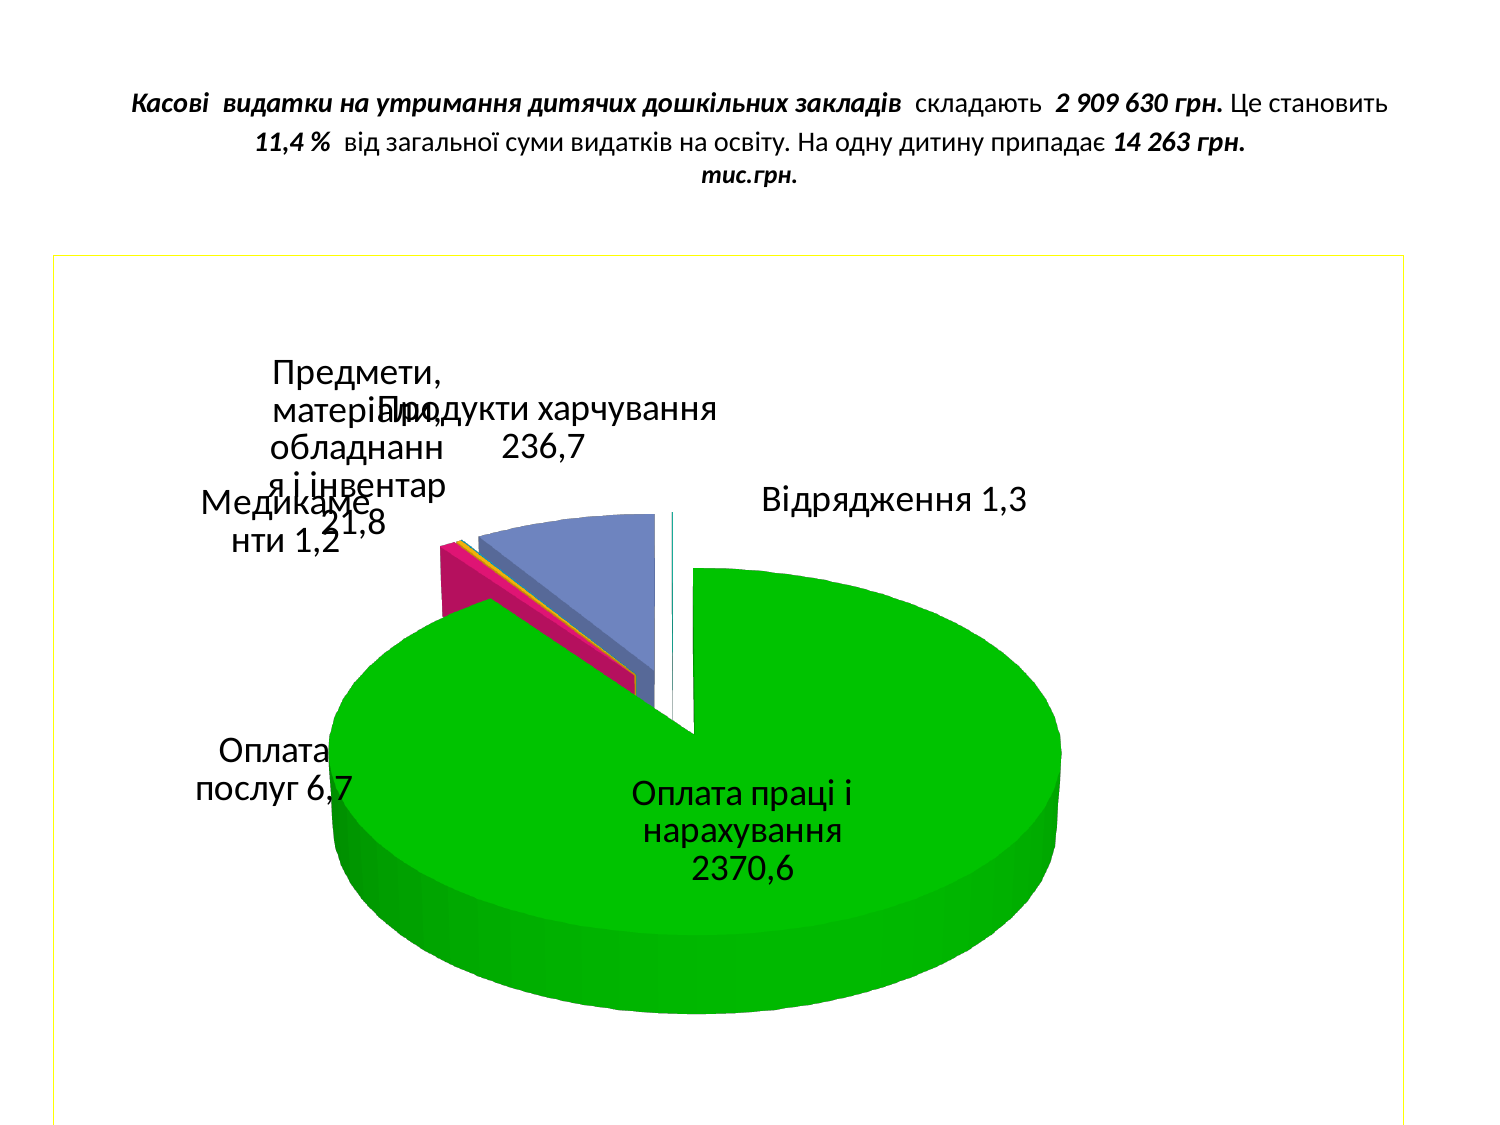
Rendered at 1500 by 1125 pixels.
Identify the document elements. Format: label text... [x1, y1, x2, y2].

title Касові видатки на утримання дитячих дошкільних закладів складають 2 909 630 грн. Це становить 11,4 % від загальної суми видатків на освіту. На одну дитину припадає 14 263 грн. тис.грн. [75, 45, 1425, 233]
chart [52, 255, 1404, 1125]
